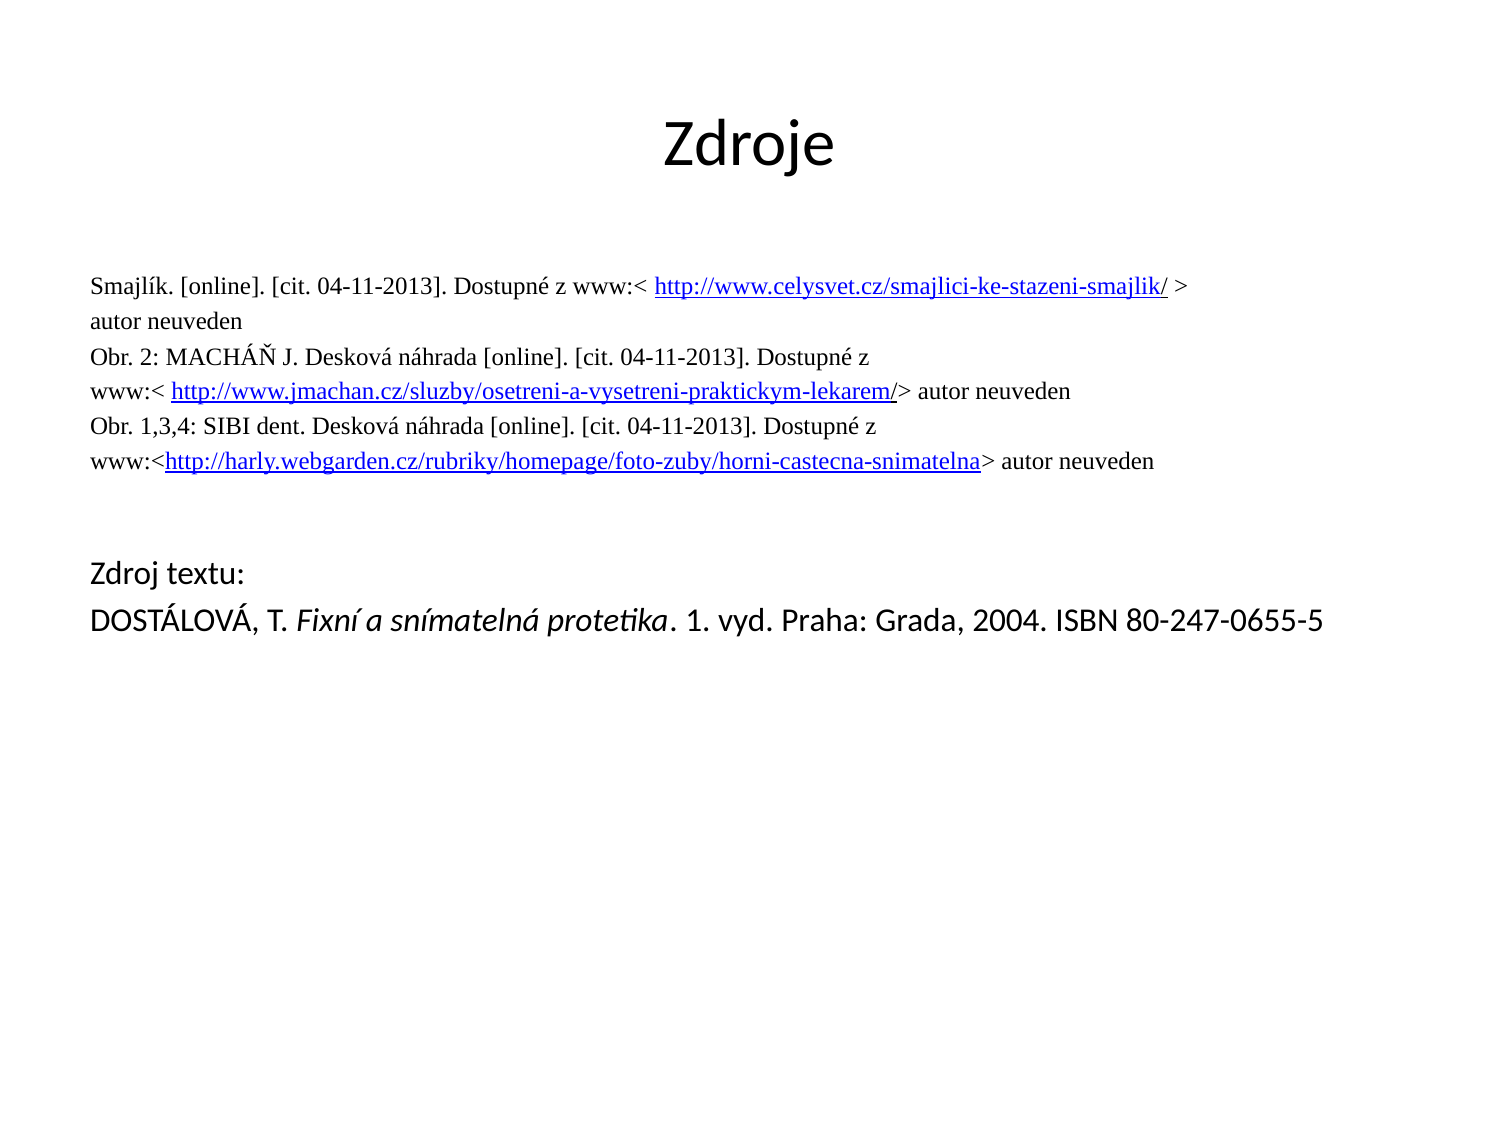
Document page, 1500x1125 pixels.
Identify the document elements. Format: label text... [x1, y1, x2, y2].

title Zdroje [74, 44, 1426, 233]
list Smajlík. [online]. [cit. 04-11-2013]. Dostupné z www:< http://www.celysvet.cz/smajlici-ke-stazeni-smajlik/ > autor neuveden Obr. 2: MACHÁŇ J. Desková náhrada [online]. [cit. 04-11-2013]. Dostupné z www:< http://www.jmachan.cz/sluzby/osetreni-a-vysetreni-praktickym-lekarem/> autor neuveden Obr. 1,3,4: SIBI dent. Desková náhrada [online]. [cit. 04-11-2013]. Dostupné z www:<http://harly.webgarden.cz/rubriky/homepage/foto-zuby/horni-castecna-snimatelna> autor neuveden Zdroj textu: DOSTÁLOVÁ, T. Fixní a snímatelná protetika. 1. vyd. Praha: Grada, 2004. ISBN 80-247-0655-5 [74, 262, 1426, 1006]
